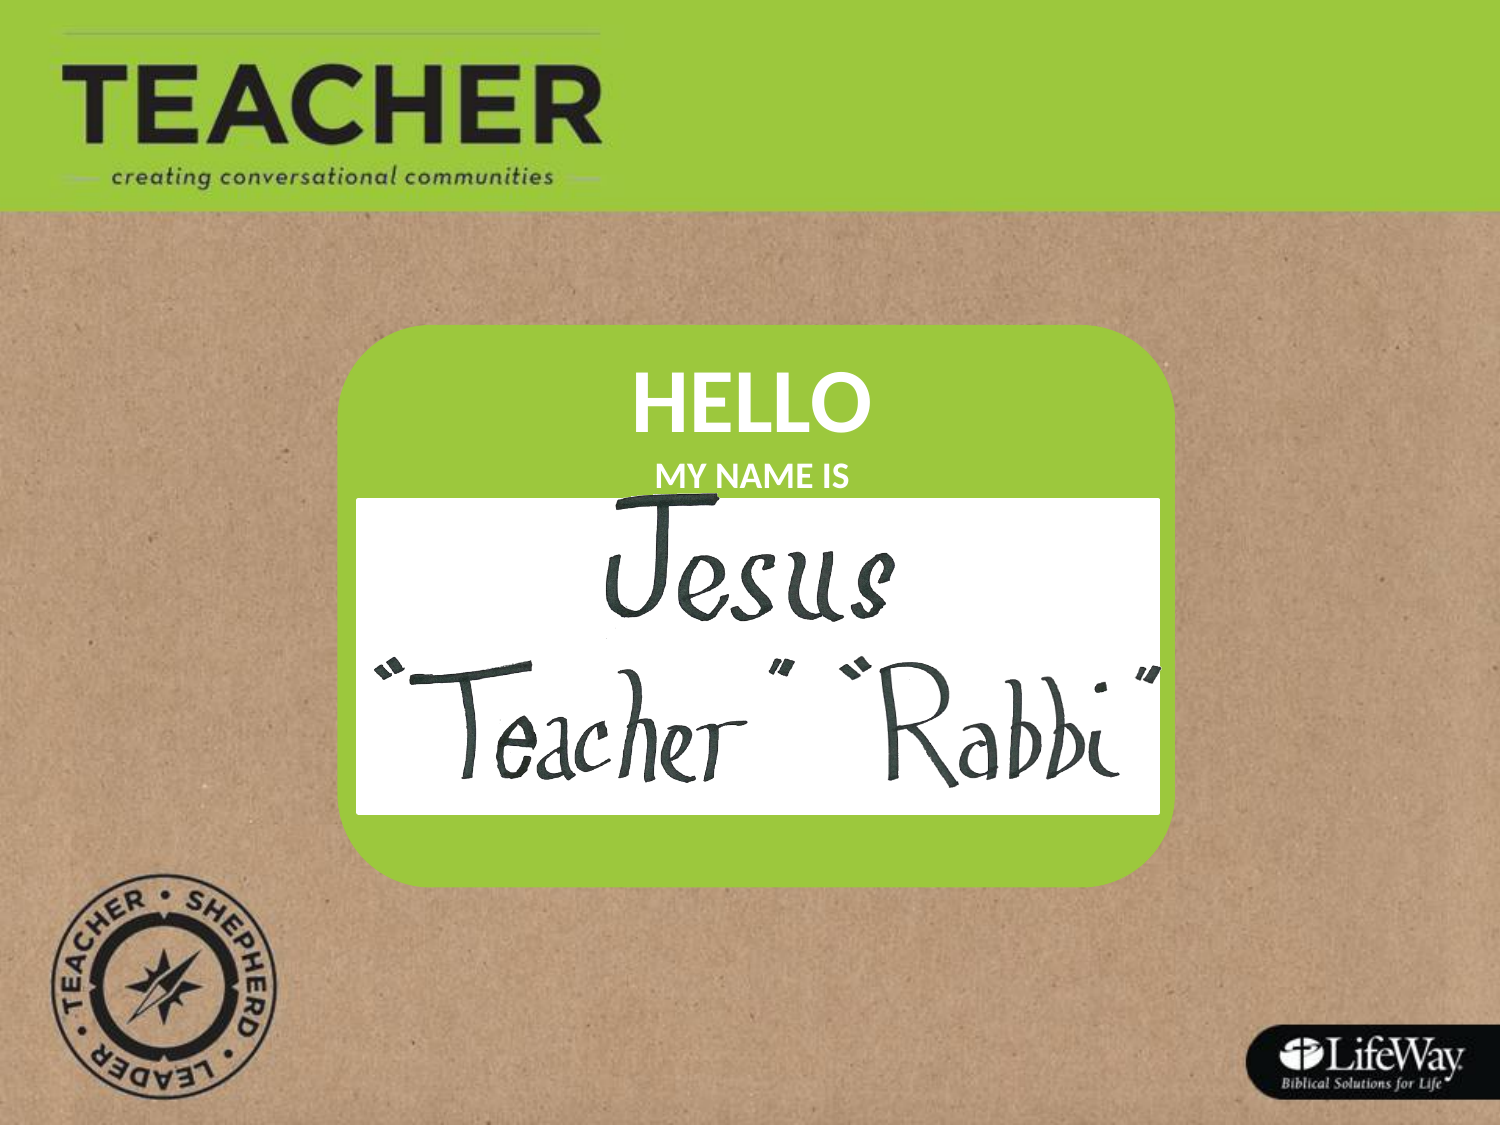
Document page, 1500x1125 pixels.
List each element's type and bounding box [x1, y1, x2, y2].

picture [0, 0, 1500, 1125]
text_box [337, 324, 1176, 888]
